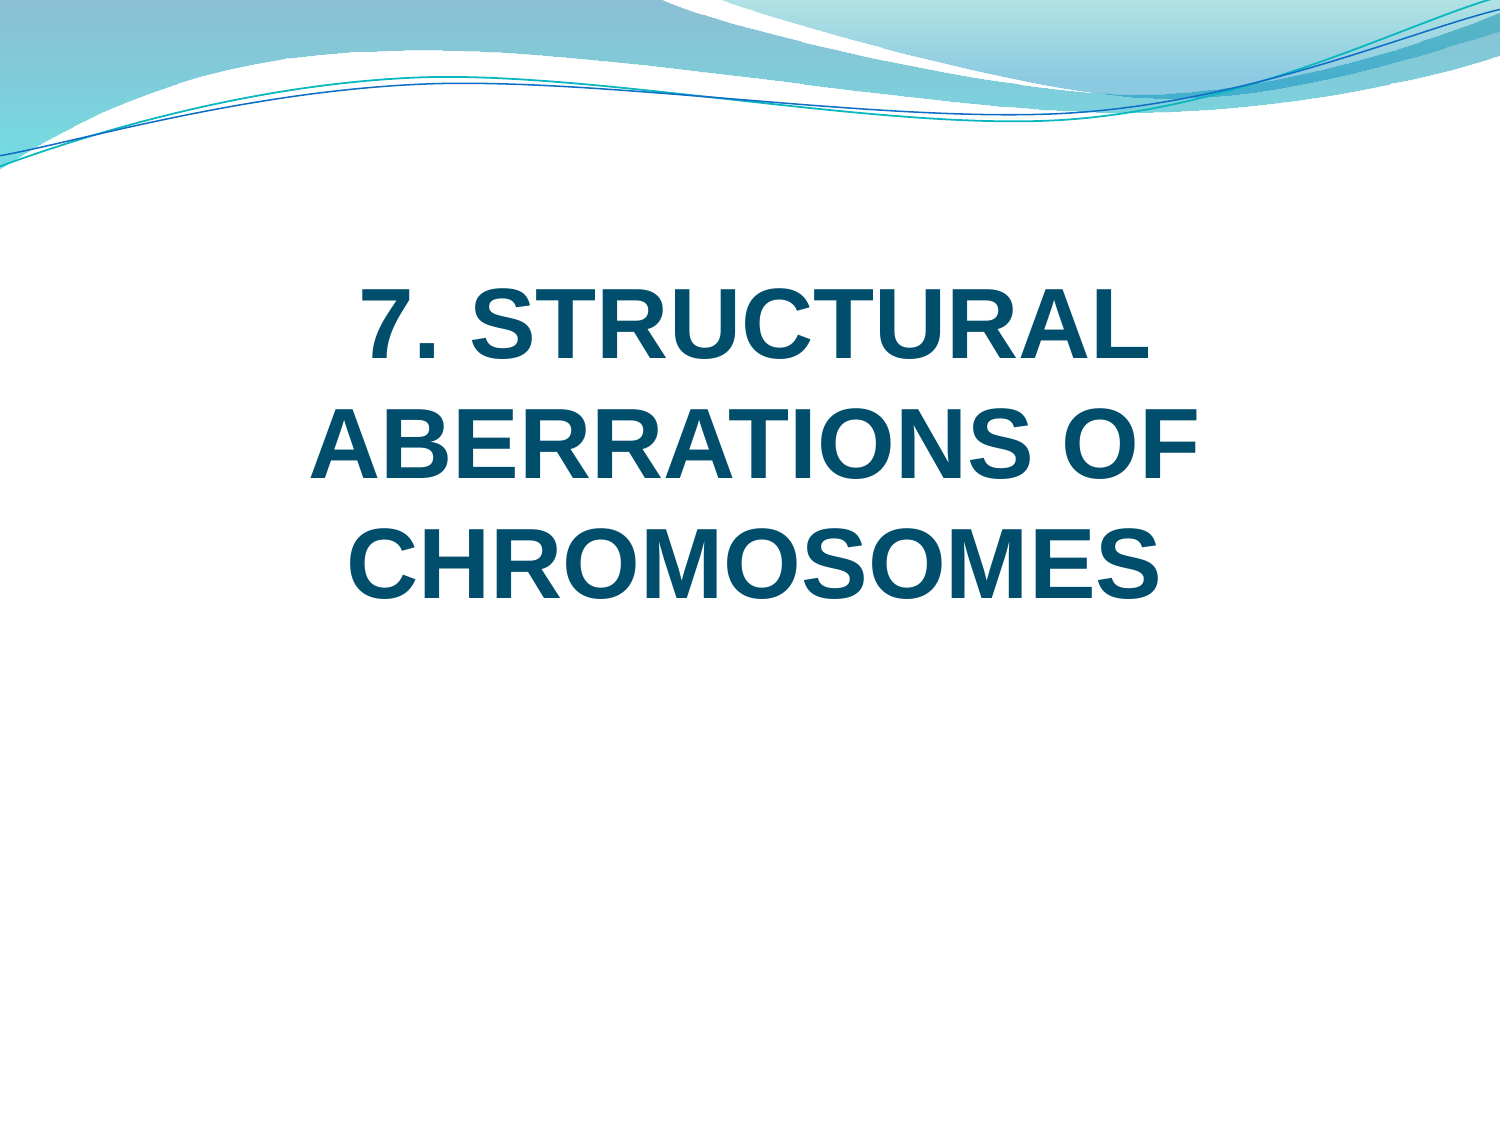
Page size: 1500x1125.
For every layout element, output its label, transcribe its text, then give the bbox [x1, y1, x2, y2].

title 7. STRUCTURAL ABERRATIONS OF CHROMOSOMES [6, 318, 1500, 619]
